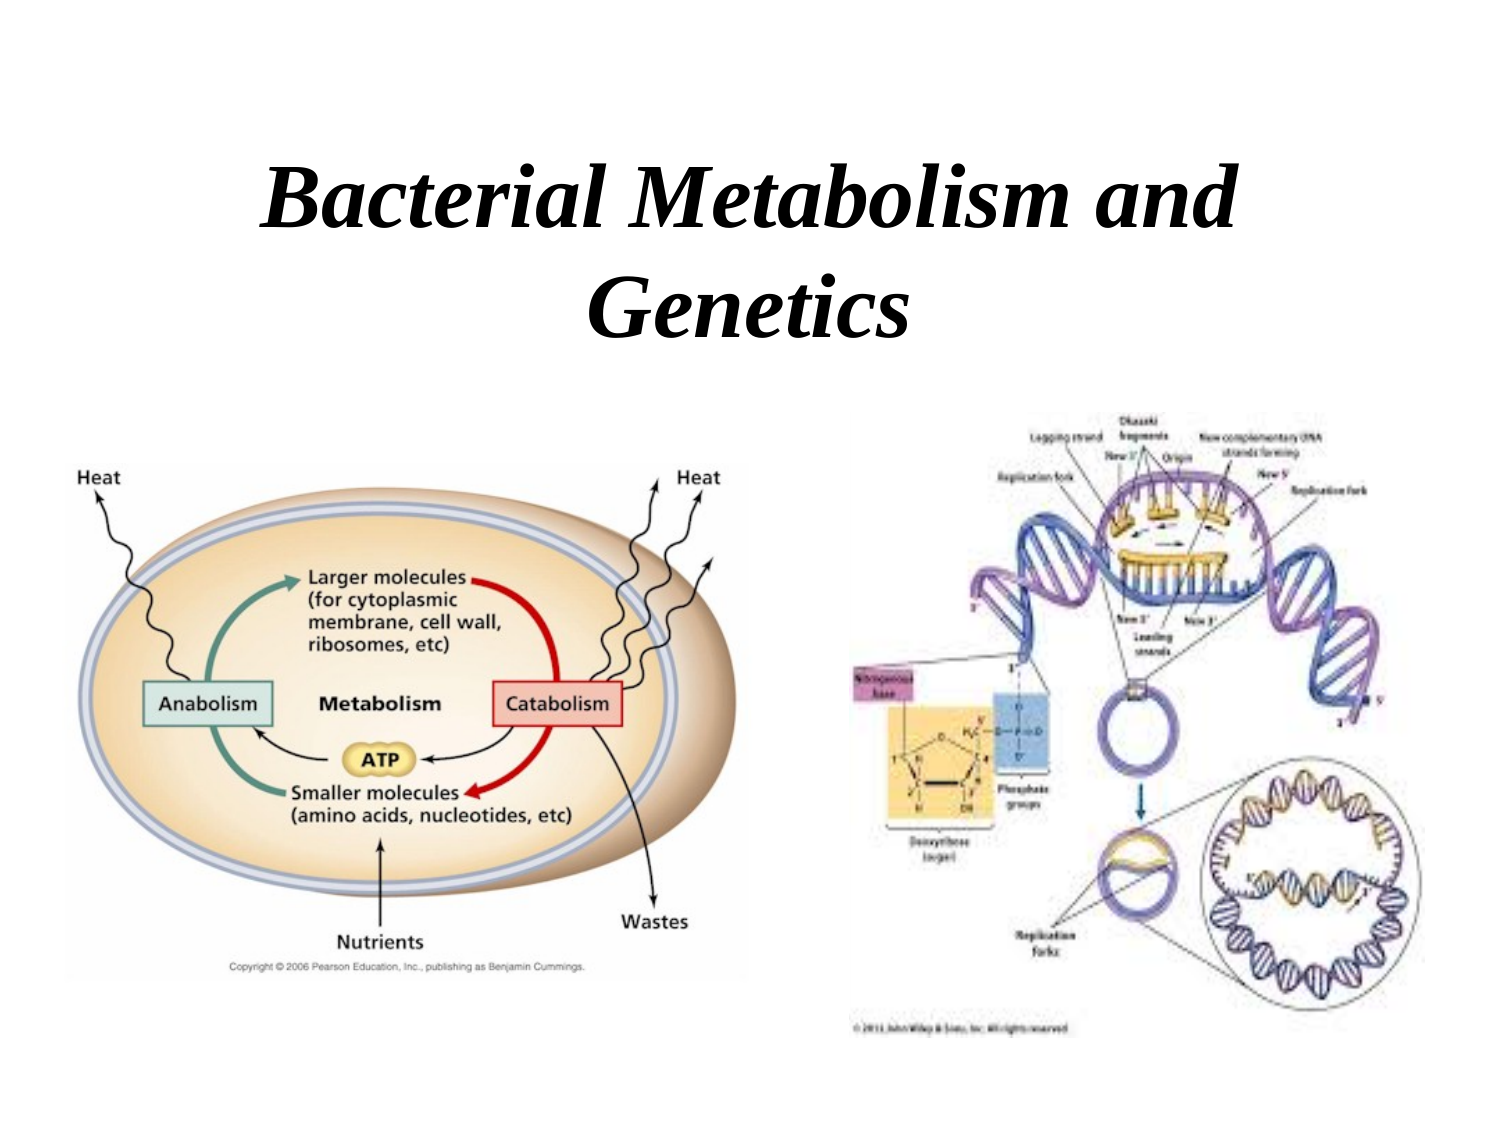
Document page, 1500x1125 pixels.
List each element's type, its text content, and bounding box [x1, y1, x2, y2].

picture [849, 412, 1425, 1038]
picture [62, 463, 758, 987]
title Bacterial Metabolism and Genetics [112, 125, 1388, 367]
